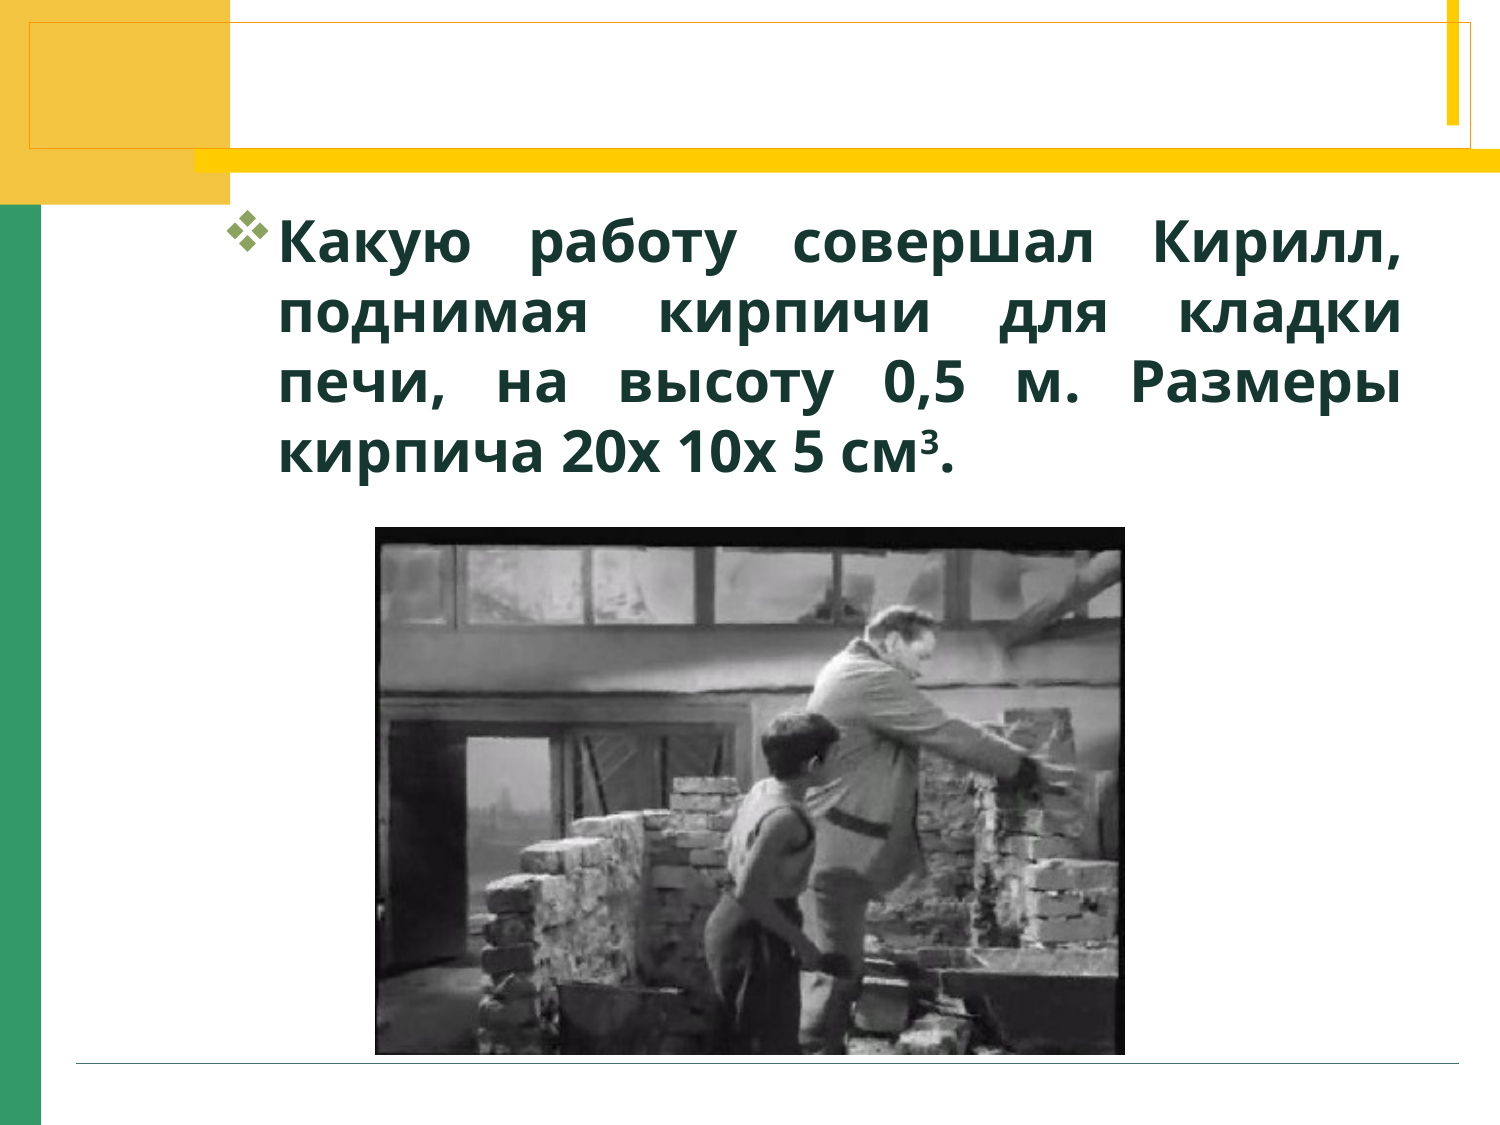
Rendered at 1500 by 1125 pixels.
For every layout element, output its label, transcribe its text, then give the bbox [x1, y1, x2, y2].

picture [374, 526, 1126, 1055]
list Какую работу совершал Кирилл, поднимая кирпичи для кладки печи, на высоту 0,5 м. Размеры кирпича 20х 10х 5 см3. [206, 196, 1419, 548]
